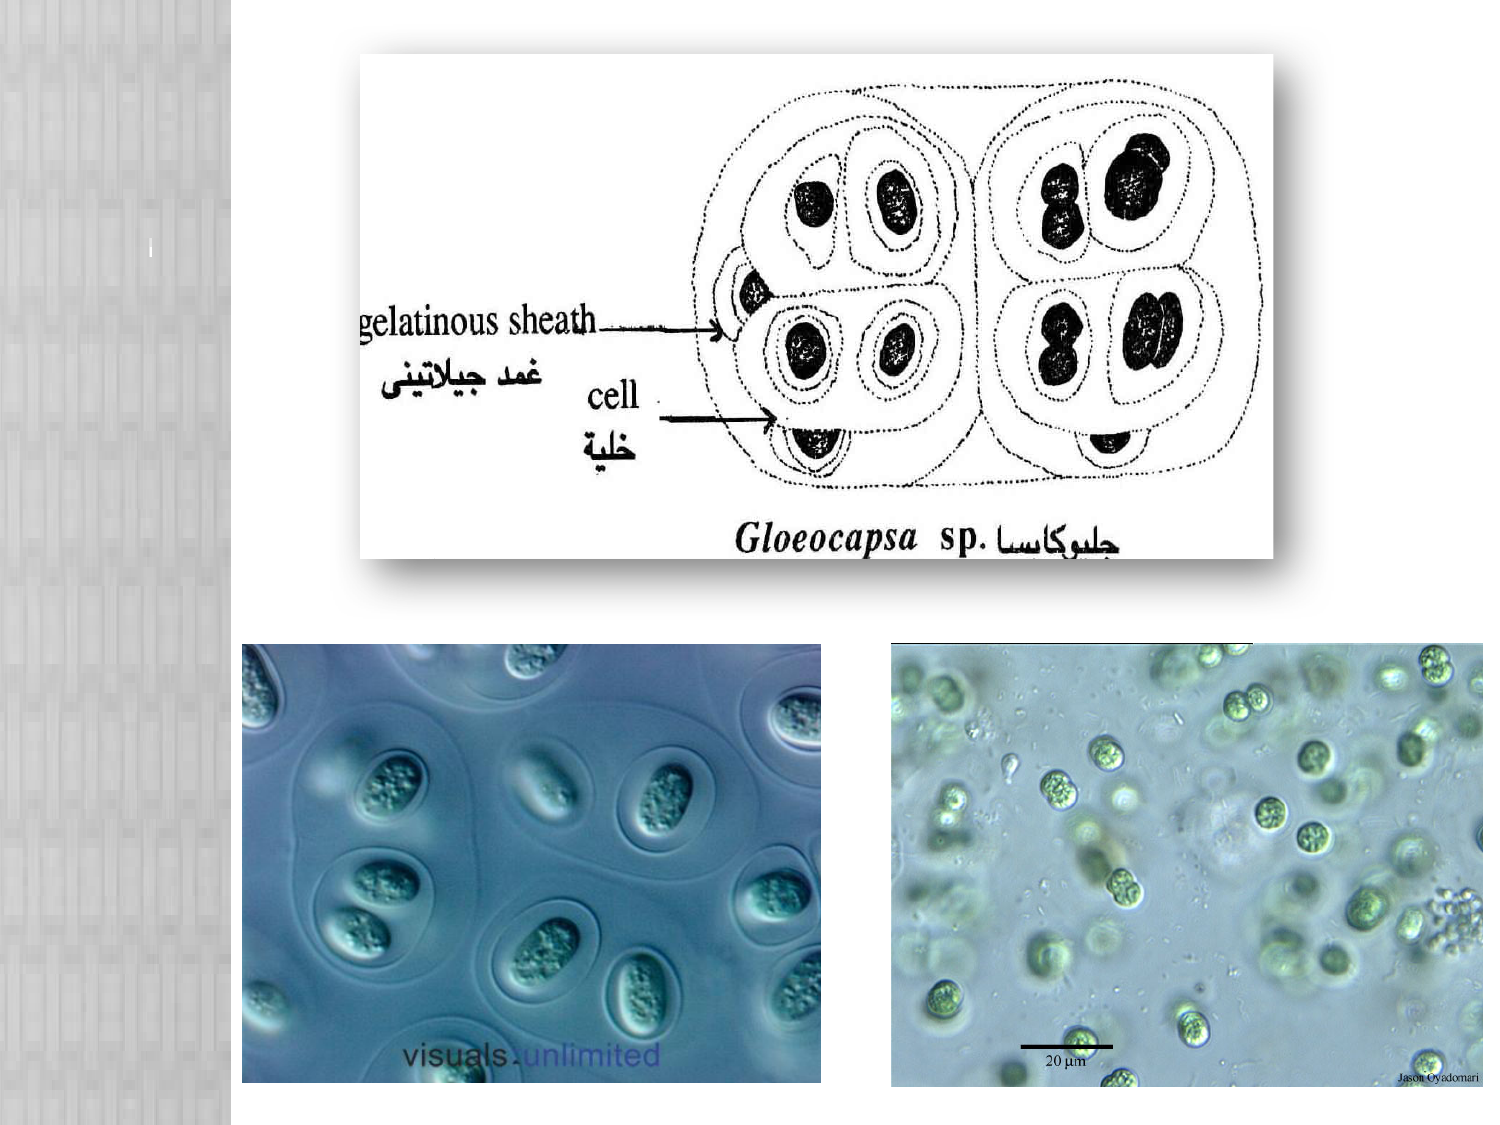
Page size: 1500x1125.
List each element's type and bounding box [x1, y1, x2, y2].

picture [0, 0, 231, 1125]
picture [891, 643, 1483, 1088]
picture [241, 643, 822, 1083]
picture [359, 54, 1274, 560]
